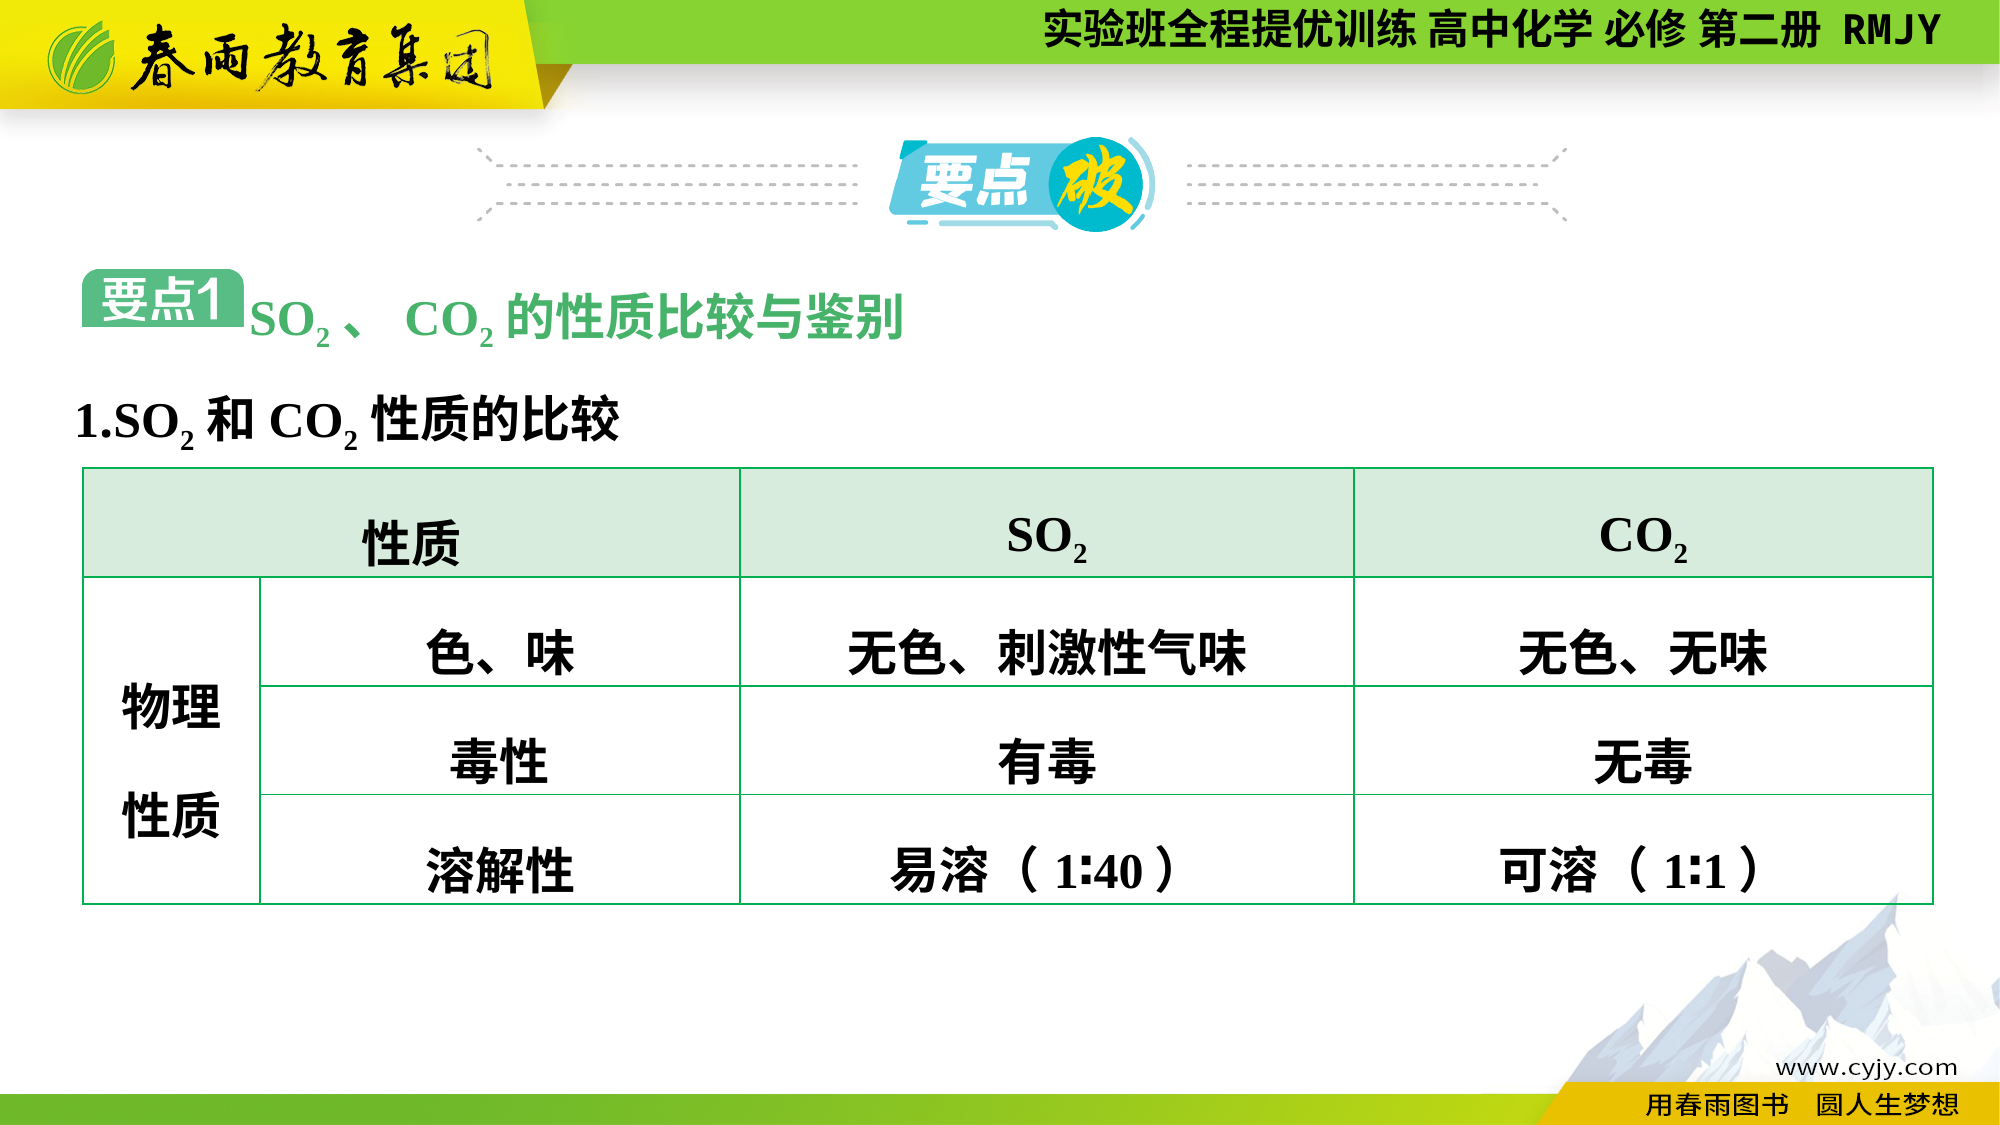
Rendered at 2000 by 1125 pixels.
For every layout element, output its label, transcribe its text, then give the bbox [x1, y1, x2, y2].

table_cell 色、味 [261, 578, 739, 685]
table_cell 无色、无味 [1355, 578, 1932, 685]
table_cell 溶解性 [261, 795, 739, 903]
table_header 性质 [84, 469, 739, 576]
table_cell 物理 性质 [84, 578, 259, 903]
list SO2、CO2的性质比较与鉴别 1.SO2和CO2性质的比较 [59, 243, 1944, 429]
table_cell 可溶（1∶1） [1355, 795, 1932, 903]
table_header CO2 [1355, 469, 1932, 576]
table_cell 无色、刺激性气味 [741, 578, 1353, 685]
table_cell 无毒 [1355, 687, 1932, 794]
picture [0, 0, 2000, 1125]
table_header SO2 [741, 469, 1353, 576]
table_cell 有毒 [741, 687, 1353, 794]
table_cell 易溶（1∶40） [741, 795, 1353, 903]
table_cell 毒性 [261, 687, 739, 794]
